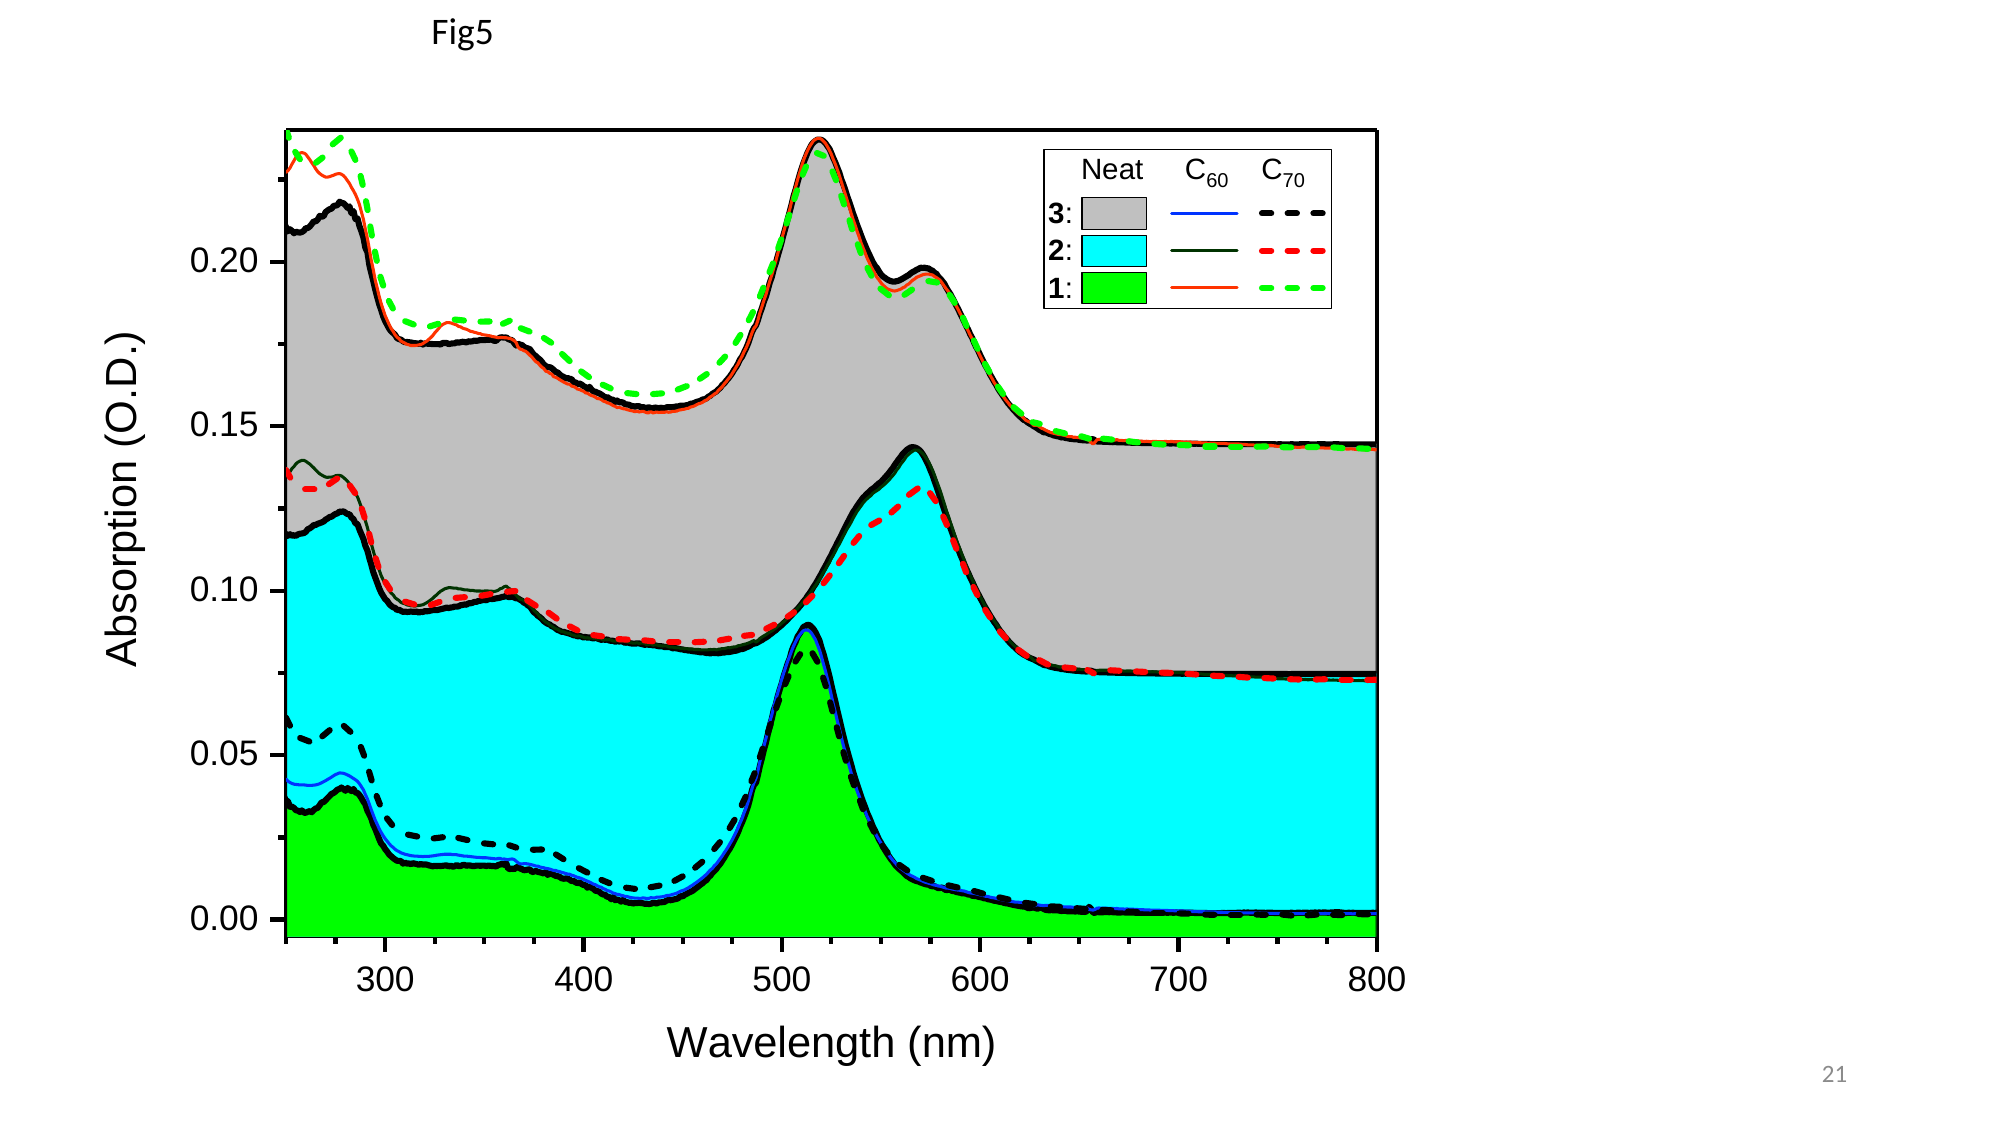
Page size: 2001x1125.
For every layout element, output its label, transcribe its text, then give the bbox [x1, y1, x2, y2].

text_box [0, 0, 1602, 1125]
slide_number 21 [1602, 1042, 1863, 1103]
